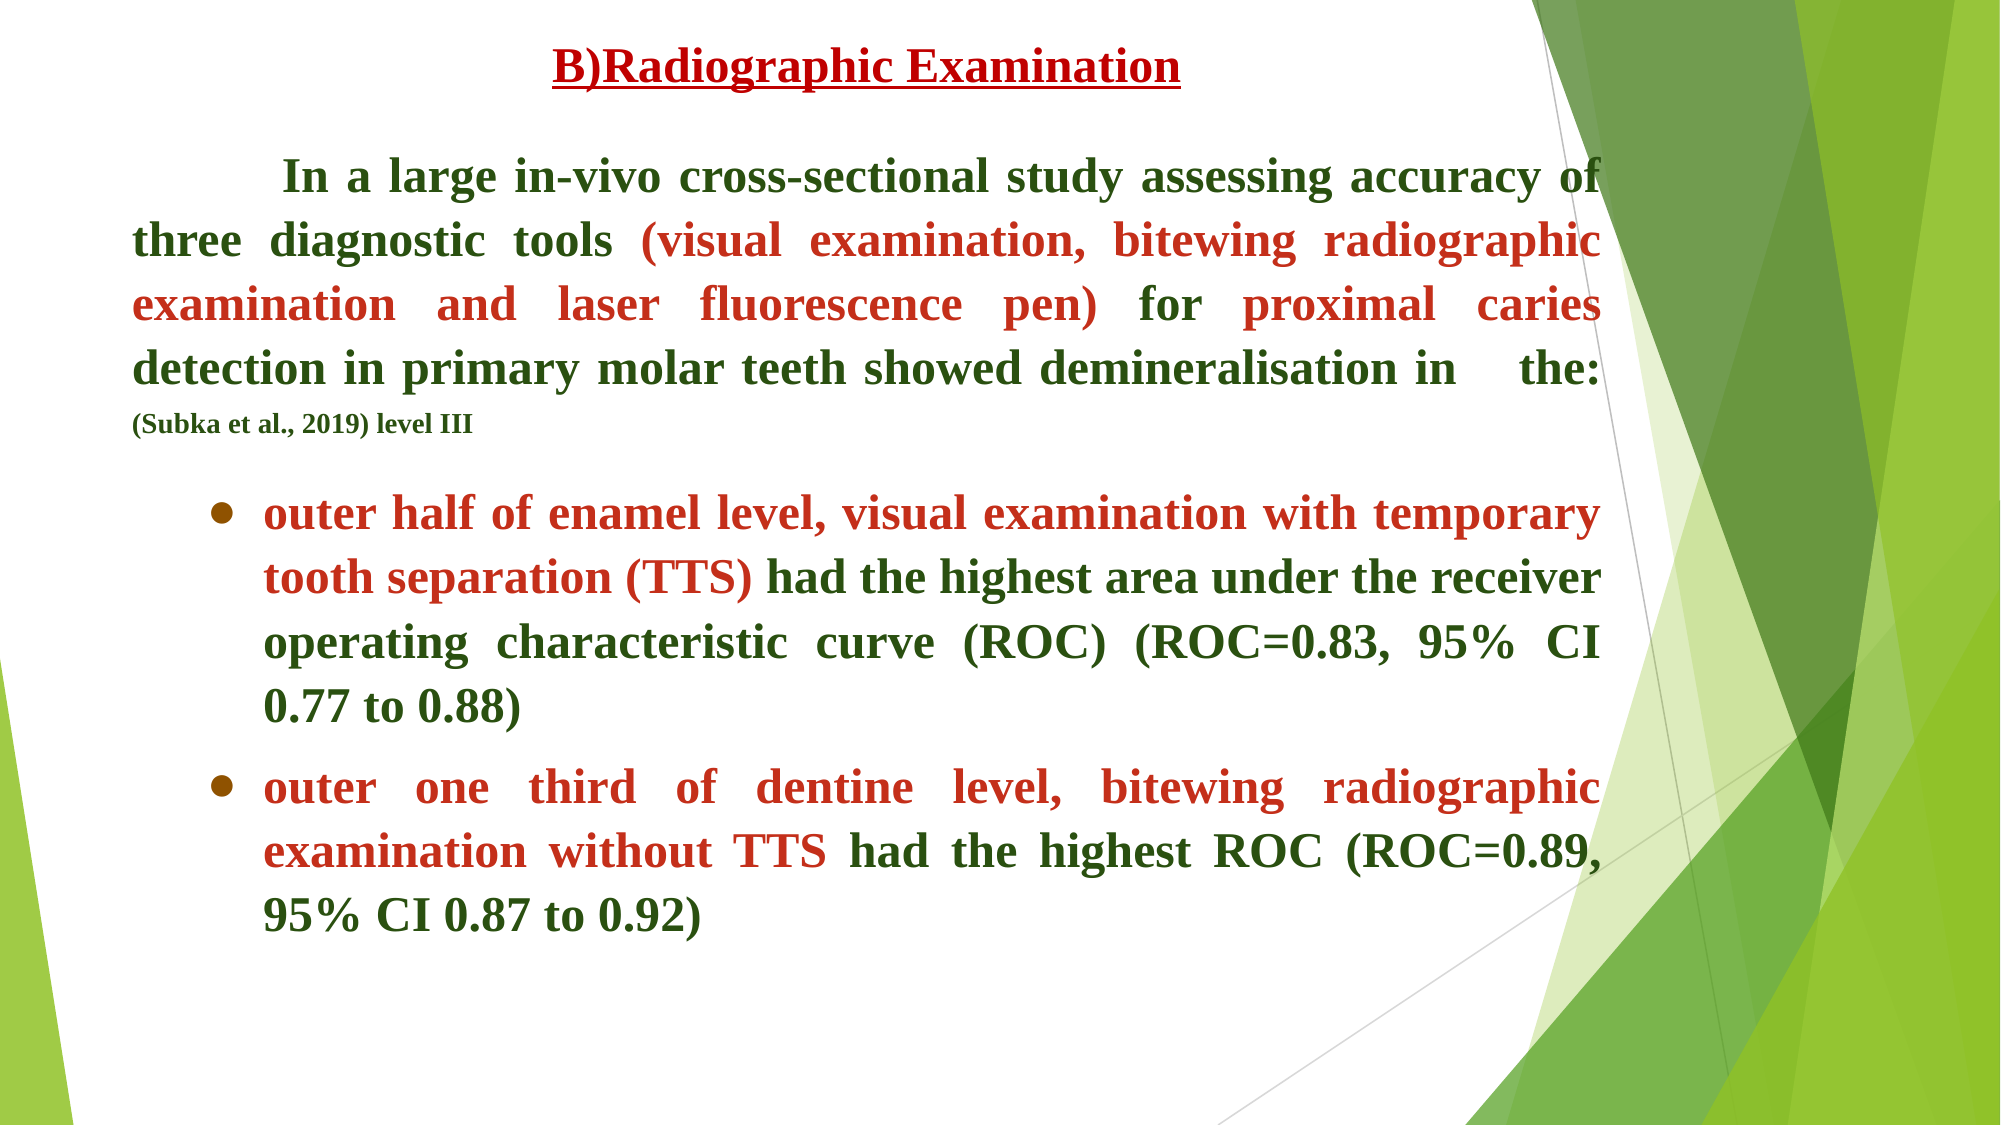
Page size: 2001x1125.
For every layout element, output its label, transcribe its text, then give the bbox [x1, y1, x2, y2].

text_box B)Radiographic Examination In a large in-vivo cross-sectional study assessing accuracy of three diagnostic tools (visual examination, bitewing radiographic examination and laser fluorescence pen) for proximal caries detection in primary molar teeth showed demineralisation in the:(Subka et al., 2019) level III outer half of enamel level, visual examination with temporary tooth separation (TTS) had the highest area under the receiver operating characteristic curve (ROC) (ROC=0.83, 95% CI 0.77 to 0.88) outer one third of dentine level, bitewing radiographic examination without TTS had the highest ROC (ROC=0.89, 95% CI 0.87 to 0.92) [116, 25, 1617, 1125]
